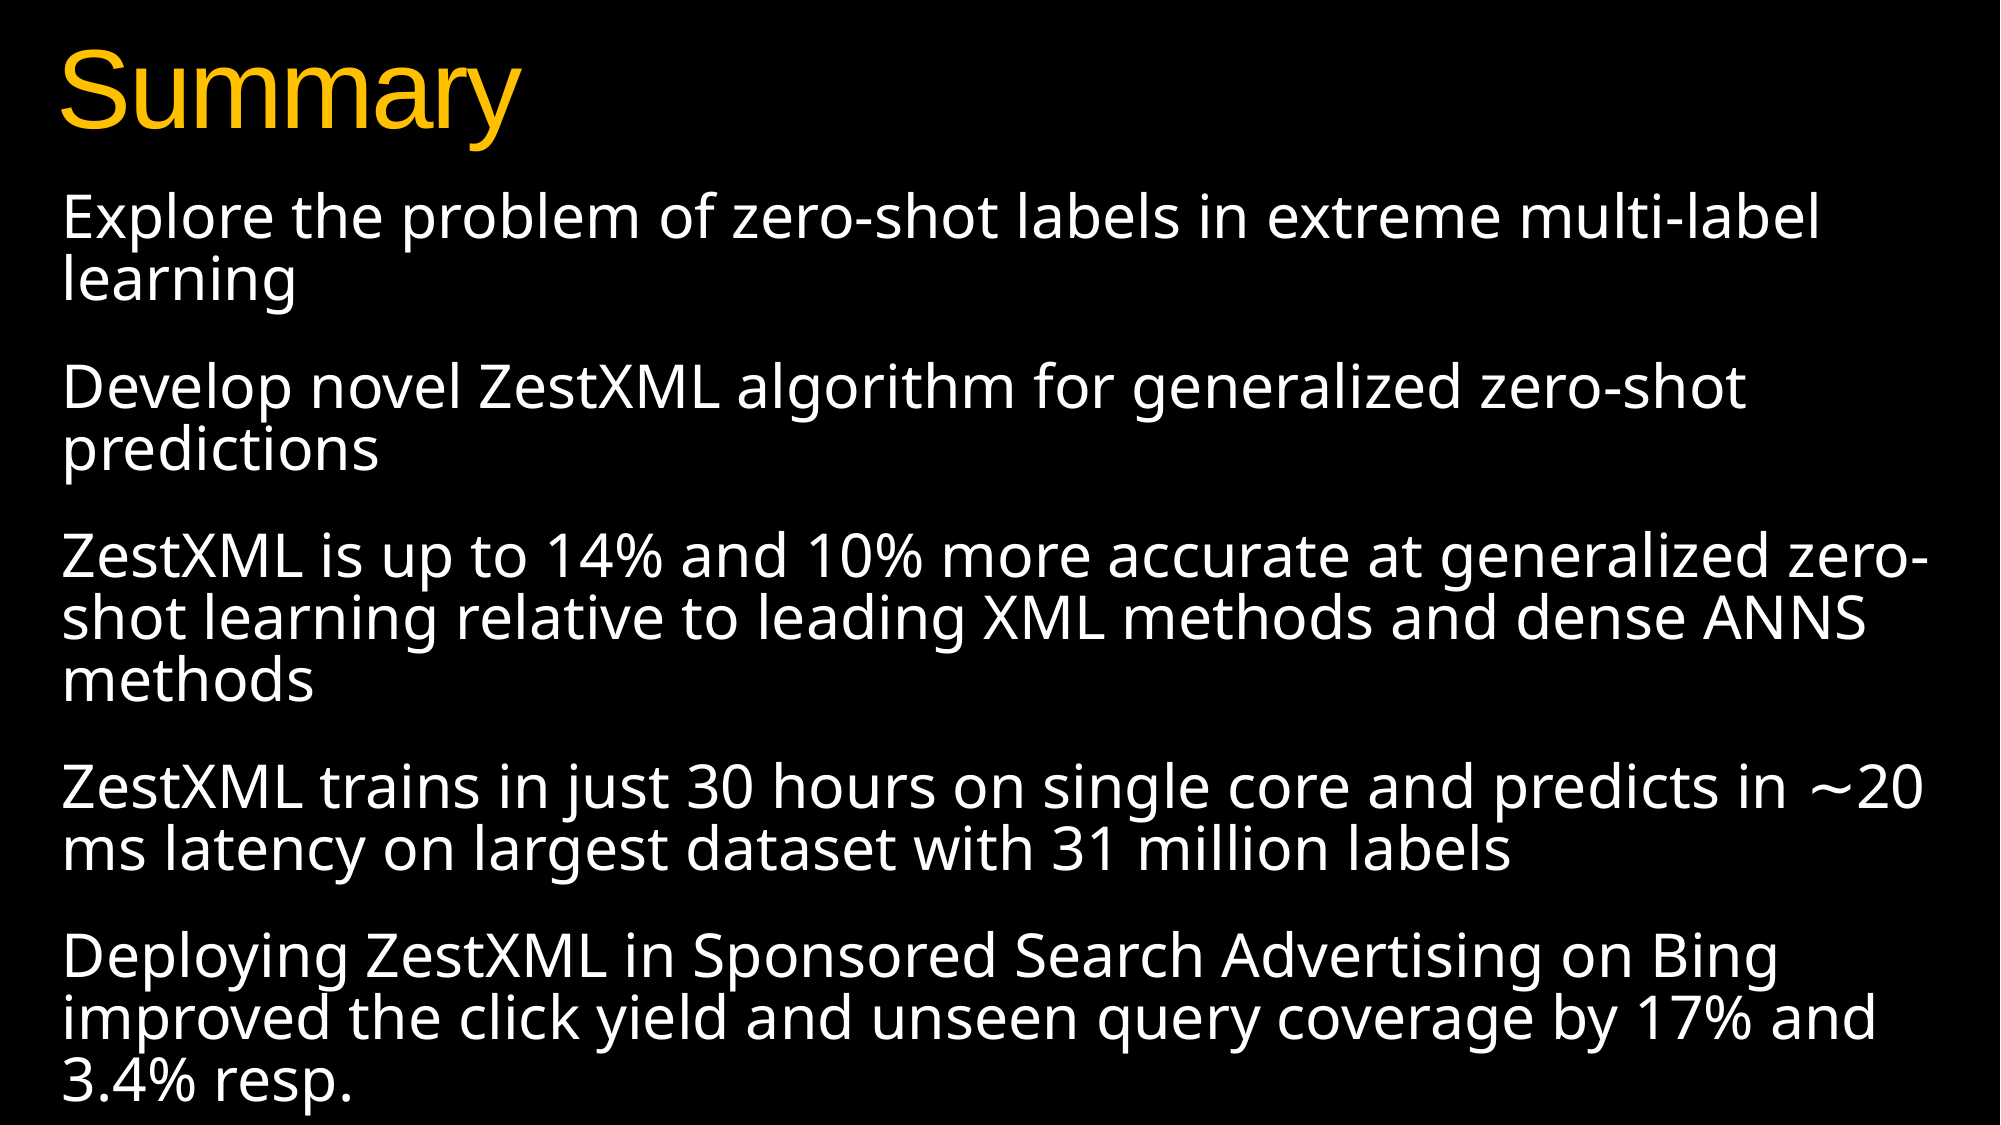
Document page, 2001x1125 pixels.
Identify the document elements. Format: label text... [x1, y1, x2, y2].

list Explore the problem of zero-shot labels in extreme multi-label learning Develop novel ZestXML algorithm for generalized zero-shot predictions ZestXML is up to 14% and 10% more accurate at generalized zero-shot learning relative to leading XML methods and dense ANNS methods ZestXML trains in just 30 hours on single core and predicts in ∼20 ms latency on largest dataset with 31 million labels Deploying ZestXML in Sponsored Search Advertising on Bing improved the click yield and unseen query coverage by 17% and 3.4% resp. [46, 181, 2000, 1125]
title Summary [41, 5, 1945, 183]
